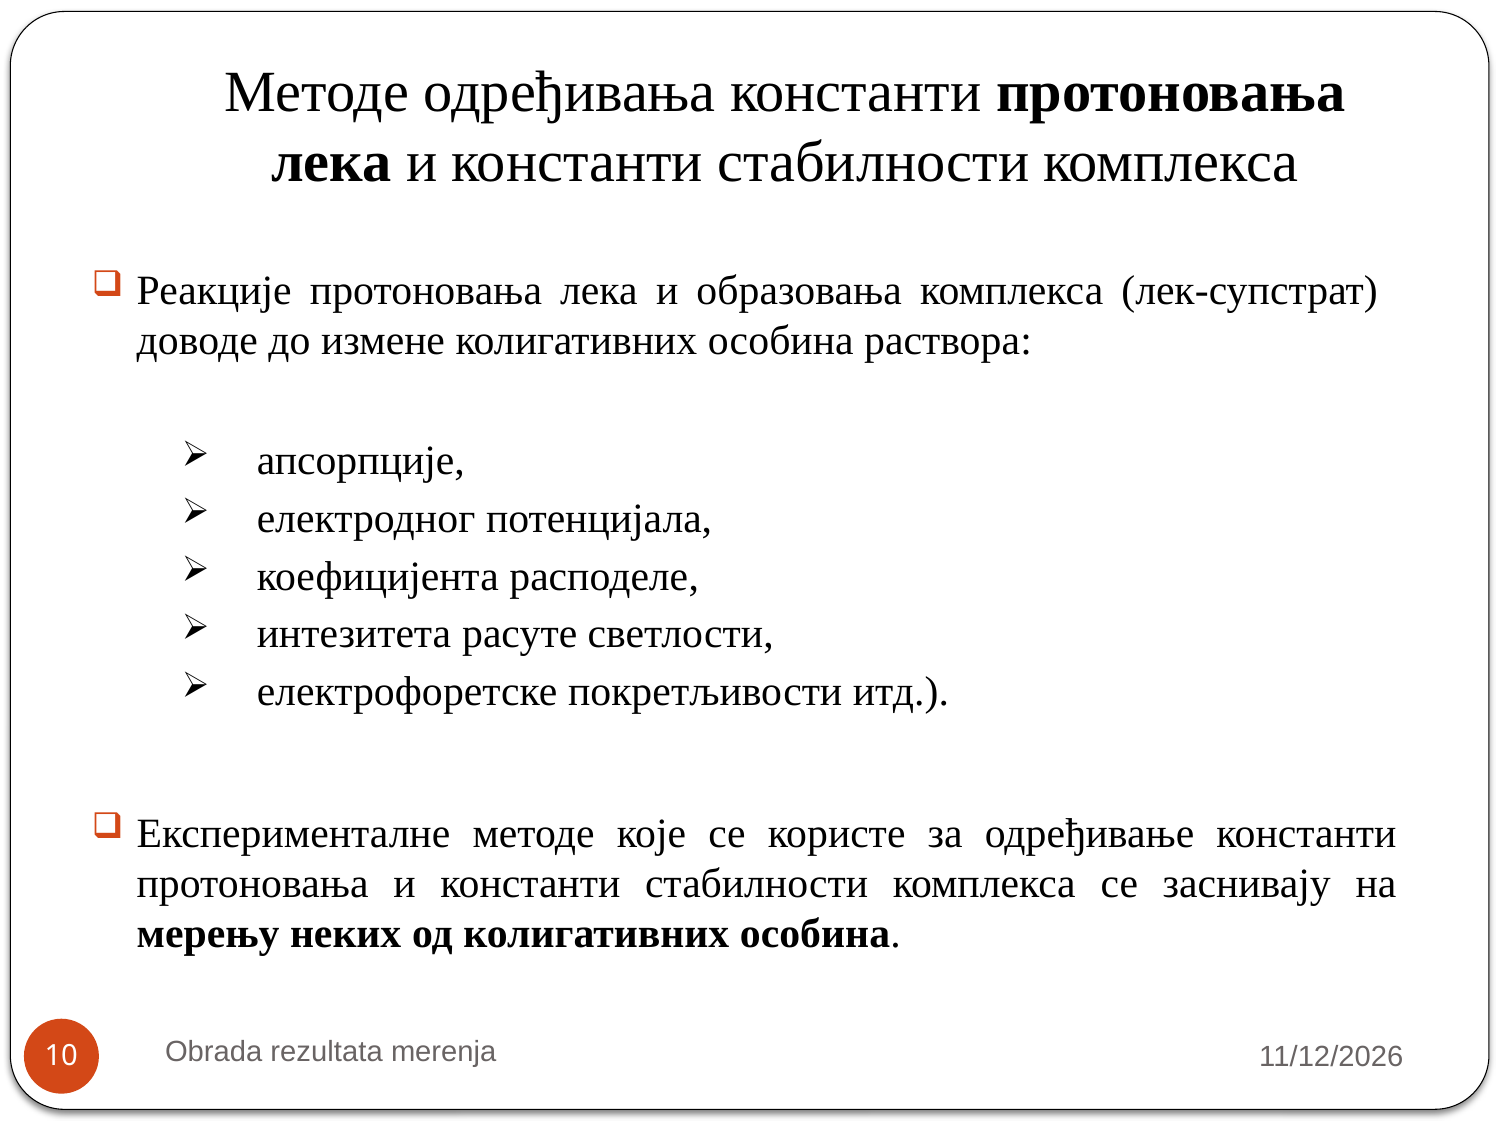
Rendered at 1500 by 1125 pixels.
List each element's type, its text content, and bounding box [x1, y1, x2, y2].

footer Obrada rezultata merenja [150, 1012, 800, 1088]
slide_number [1012, 1015, 1419, 1094]
list Реакције протоновања лека и образовања комплекса (лек-супстрат) доводе до измене колигативних особина раствора: апсорпције, електродног потенцијала, коефицијента расподеле, интезитета расуте светлости, електрофоретске покретљивости итд.). Експерименталне методе које се користе за одређивање константи протоновања и константи стабилности комплекса се заснивају на мерењу неких од колигативних особина. [76, 255, 1412, 965]
title Методе одређивања константи протоновања лека и константи стабилности комплекса [147, 54, 1423, 209]
slide_number 10 [23, 1018, 99, 1094]
